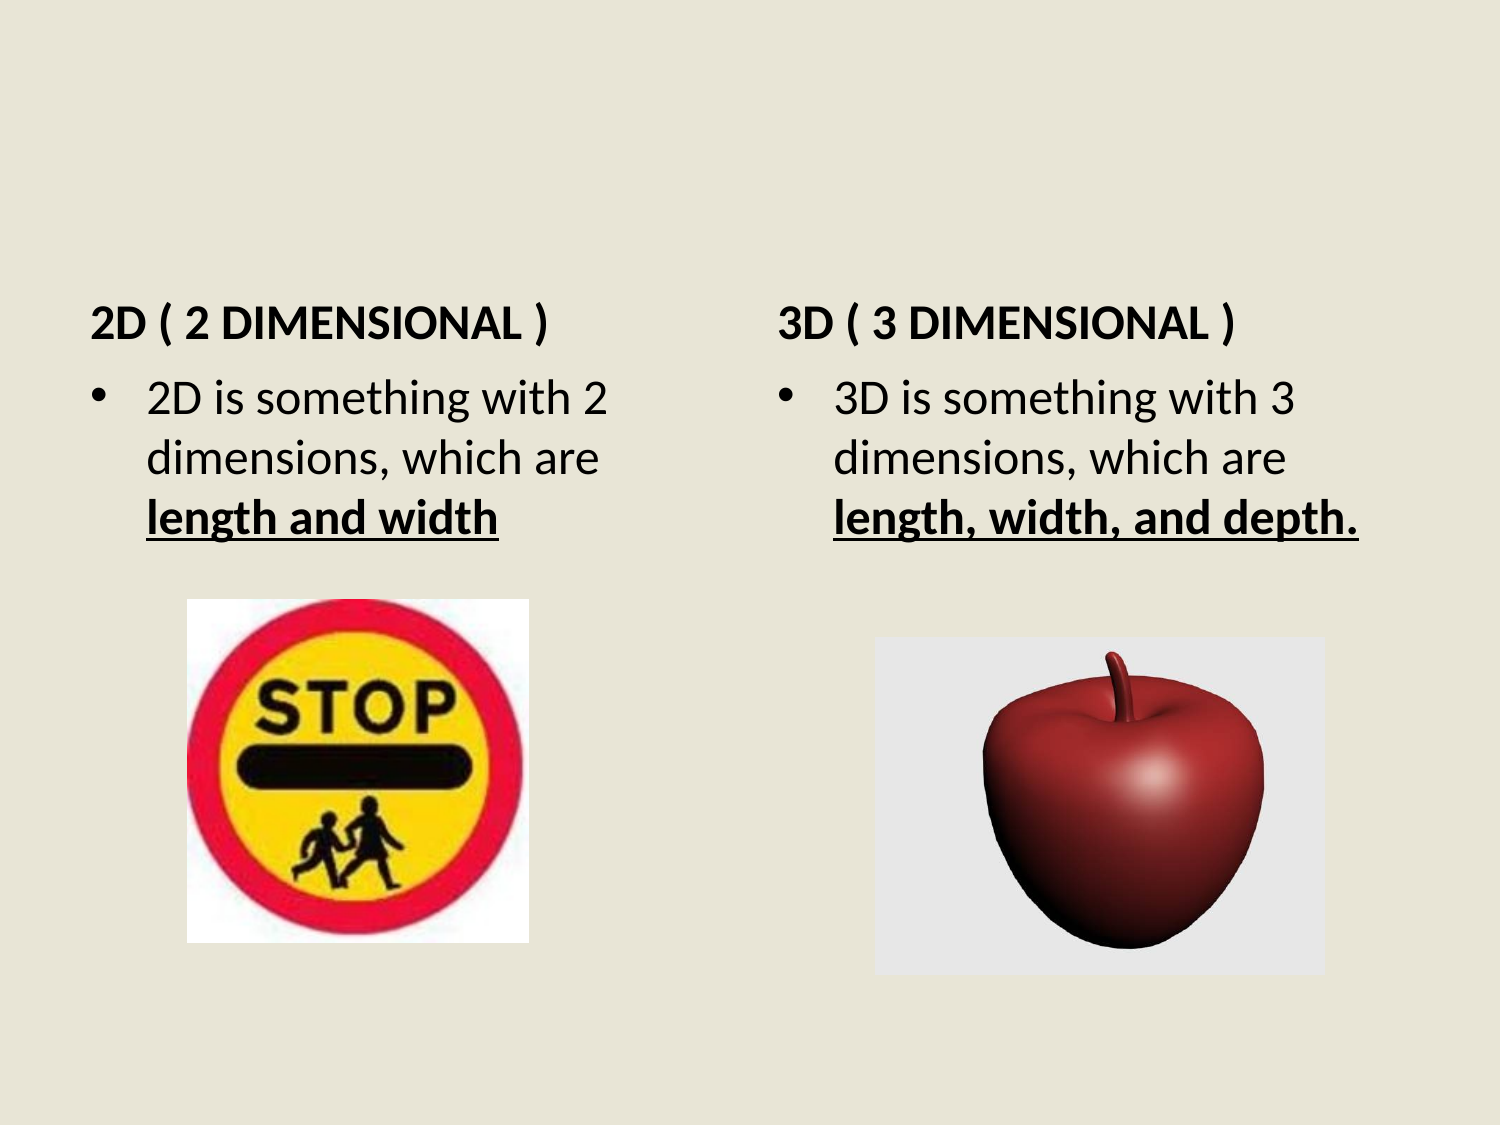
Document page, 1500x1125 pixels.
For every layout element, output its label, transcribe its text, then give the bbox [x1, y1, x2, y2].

picture [874, 637, 1326, 976]
picture [187, 599, 529, 943]
list 2D ( 2 DIMENSIONAL ) [75, 251, 738, 356]
list 3D is something with 3 dimensions, which are length, width, and depth. [761, 356, 1425, 1005]
list 2D is something with 2 dimensions, which are length and width [75, 356, 738, 1005]
list 3D ( 3 DIMENSIONAL ) [761, 251, 1425, 356]
